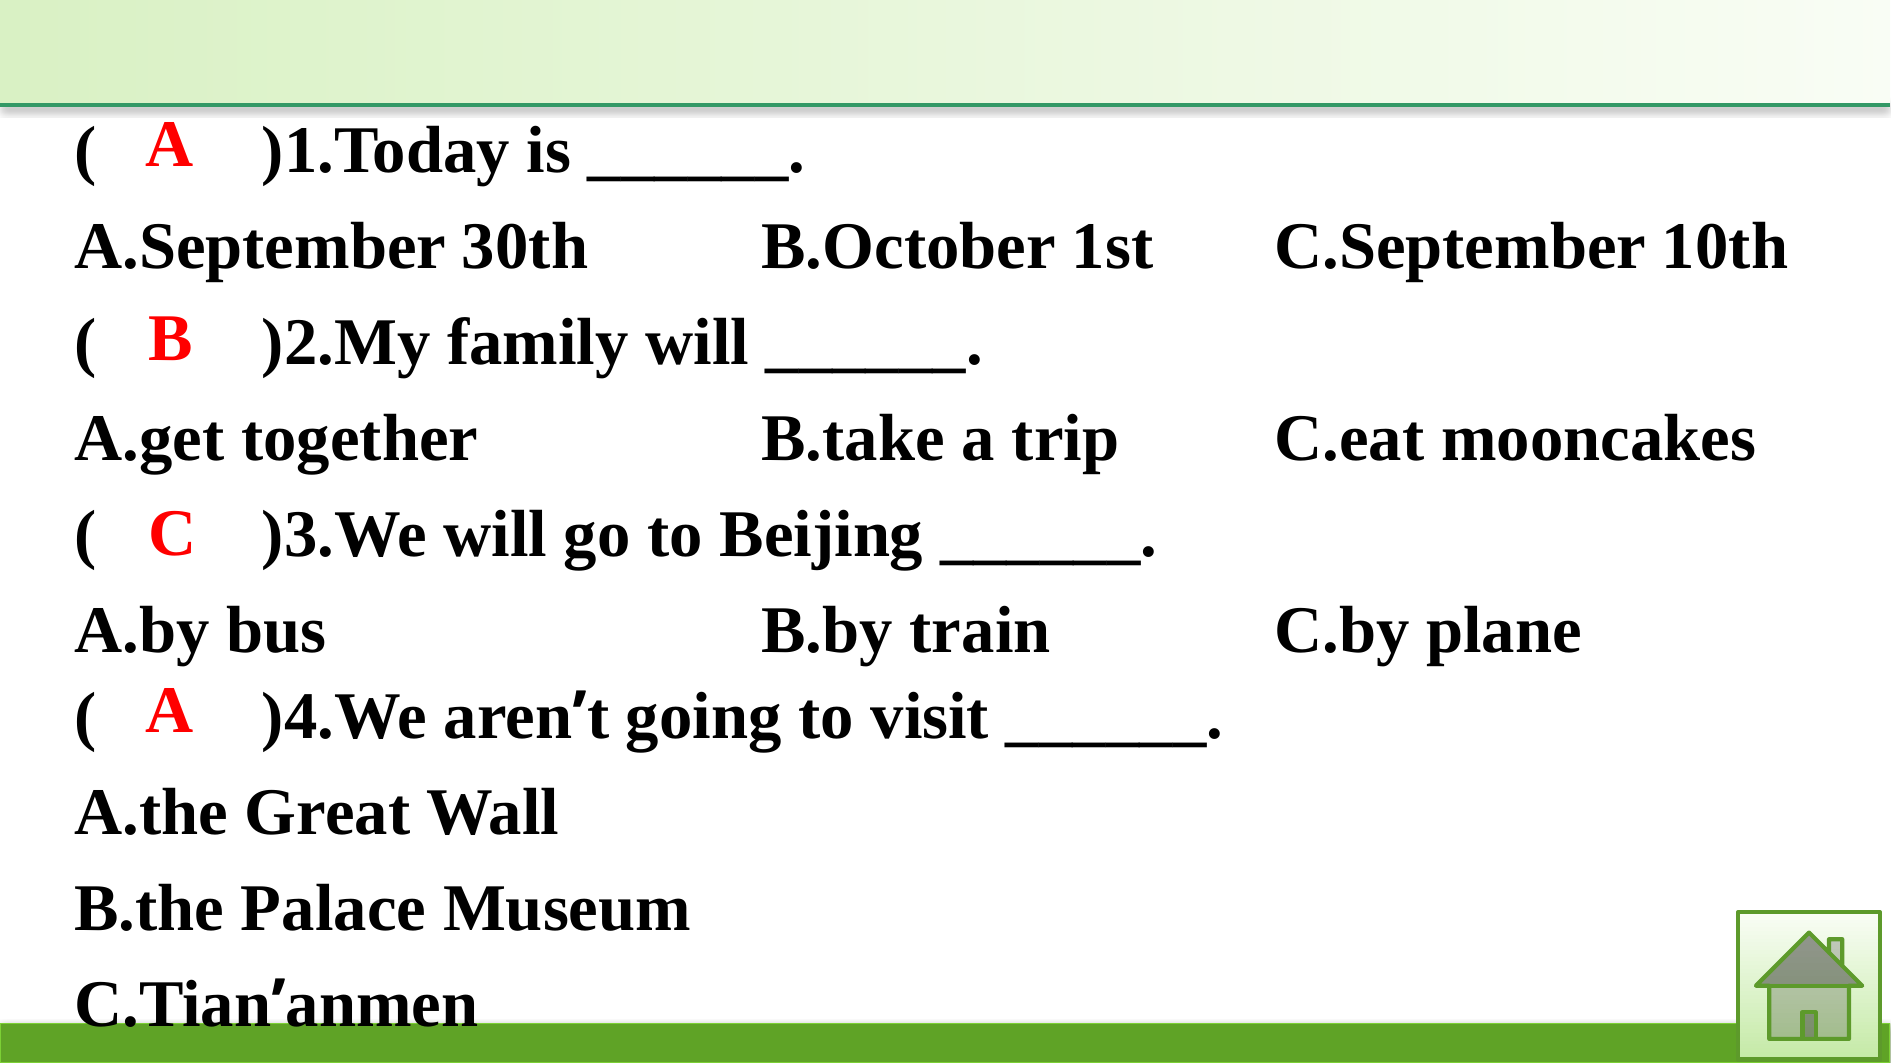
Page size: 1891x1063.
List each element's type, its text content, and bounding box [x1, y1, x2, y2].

text_box A [130, 92, 209, 187]
text_box A [130, 658, 209, 753]
text_box B [134, 286, 209, 382]
text_box ( )4.We aren’t going to visit ______. A.the Great Wall B.the Palace Museum C.Tian’anmen [59, 648, 1833, 1047]
text_box C [134, 481, 213, 577]
text_box ( )1.Today is ______. A.September 30th B.October 1st C.September 10th ( )2.My family will ______. A.get together B.take a trip C.eat mooncakes ( )3.We will go to Beijing ______. A.by bus B.by train C.by plane [59, 82, 1833, 648]
